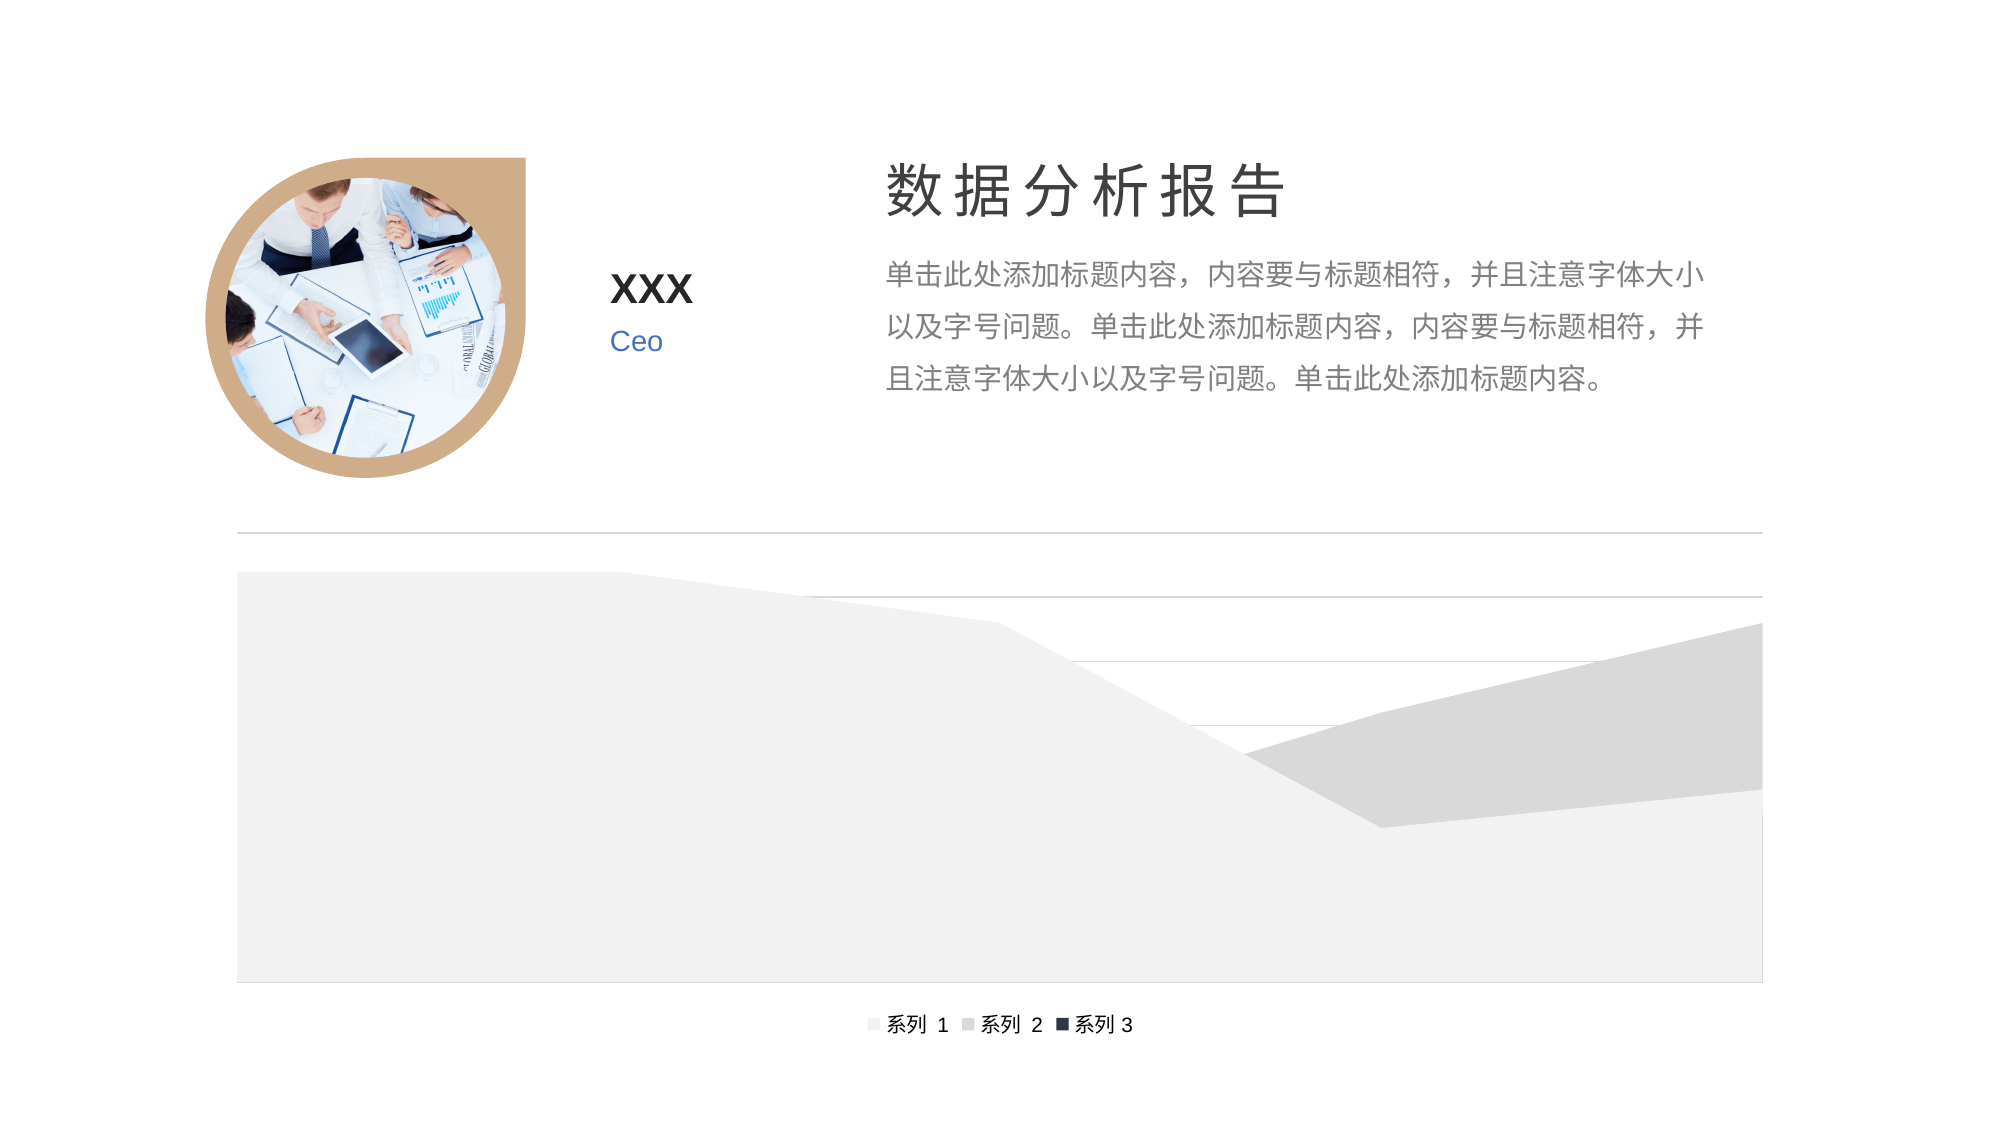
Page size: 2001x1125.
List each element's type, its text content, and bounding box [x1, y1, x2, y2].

text_box Ceo [595, 314, 836, 365]
text_box XXX [595, 254, 870, 320]
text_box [205, 157, 526, 478]
chart [205, 522, 1795, 1045]
text_box 数据分析报告 [870, 146, 1581, 232]
text_box 单击此处添加标题内容，内容要与标题相符，并且注意字体大小以及字号问题。单击此处添加标题内容，内容要与标题相符，并且注意字体大小以及字号问题。单击此处添加标题内容。 [870, 230, 1740, 403]
